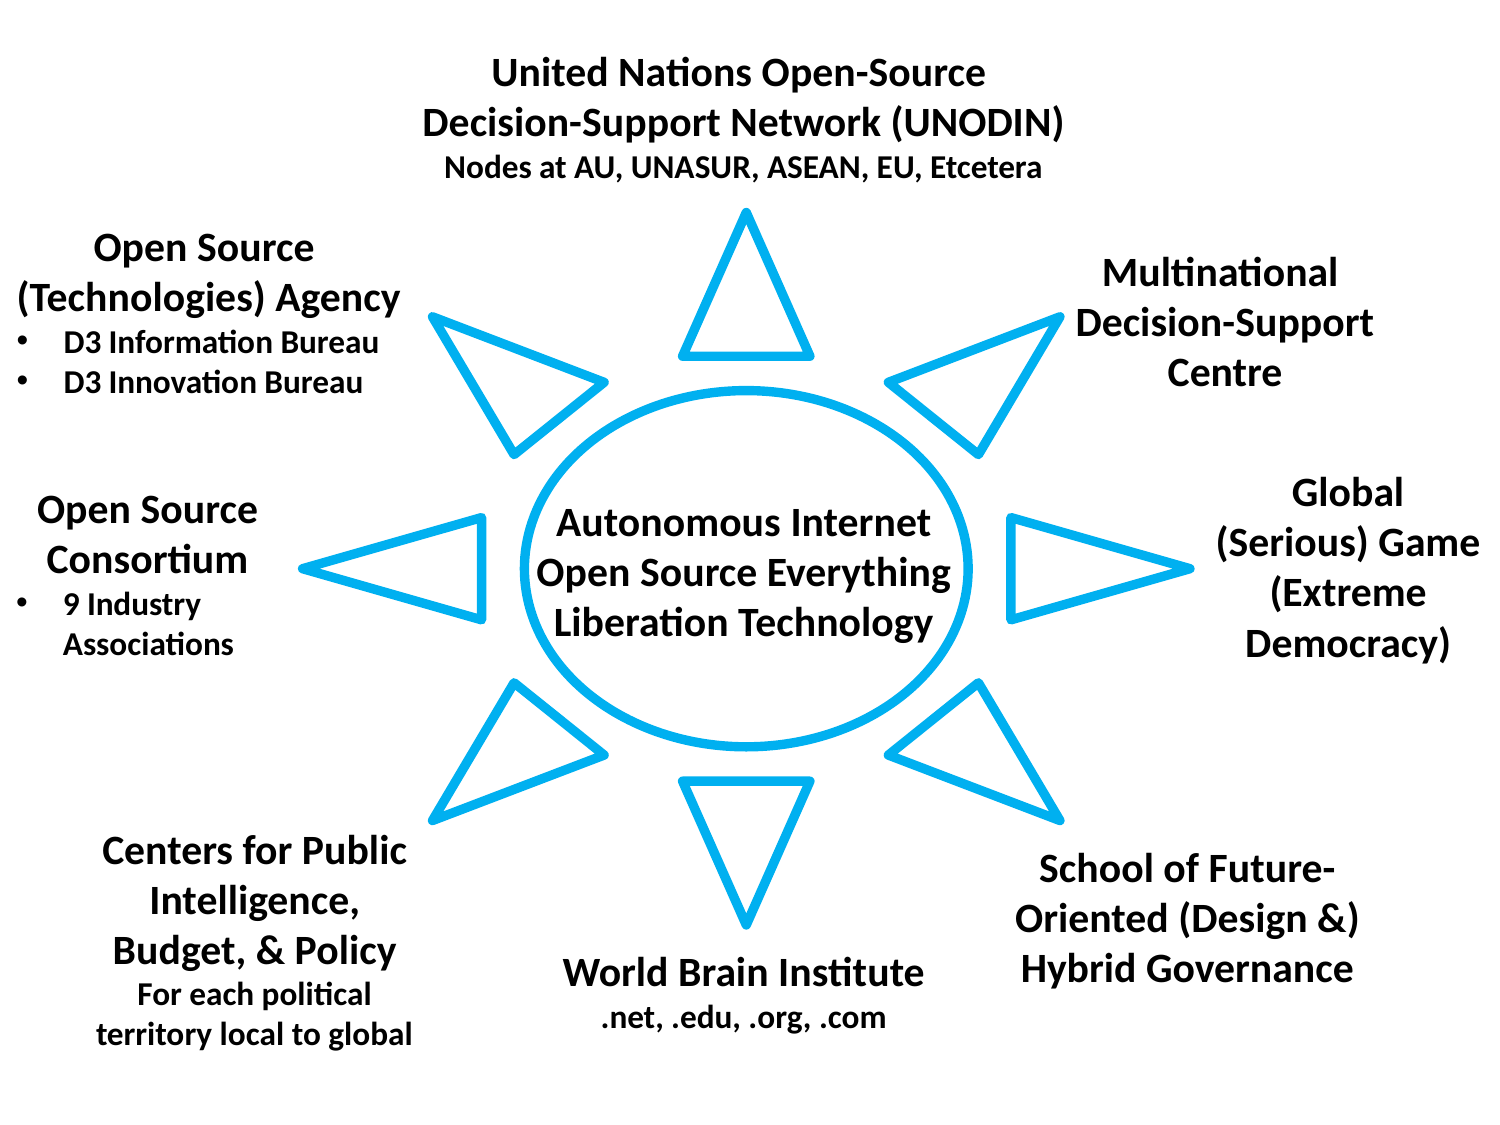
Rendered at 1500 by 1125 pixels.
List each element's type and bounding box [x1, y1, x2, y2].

text_box [0, 37, 1500, 1063]
